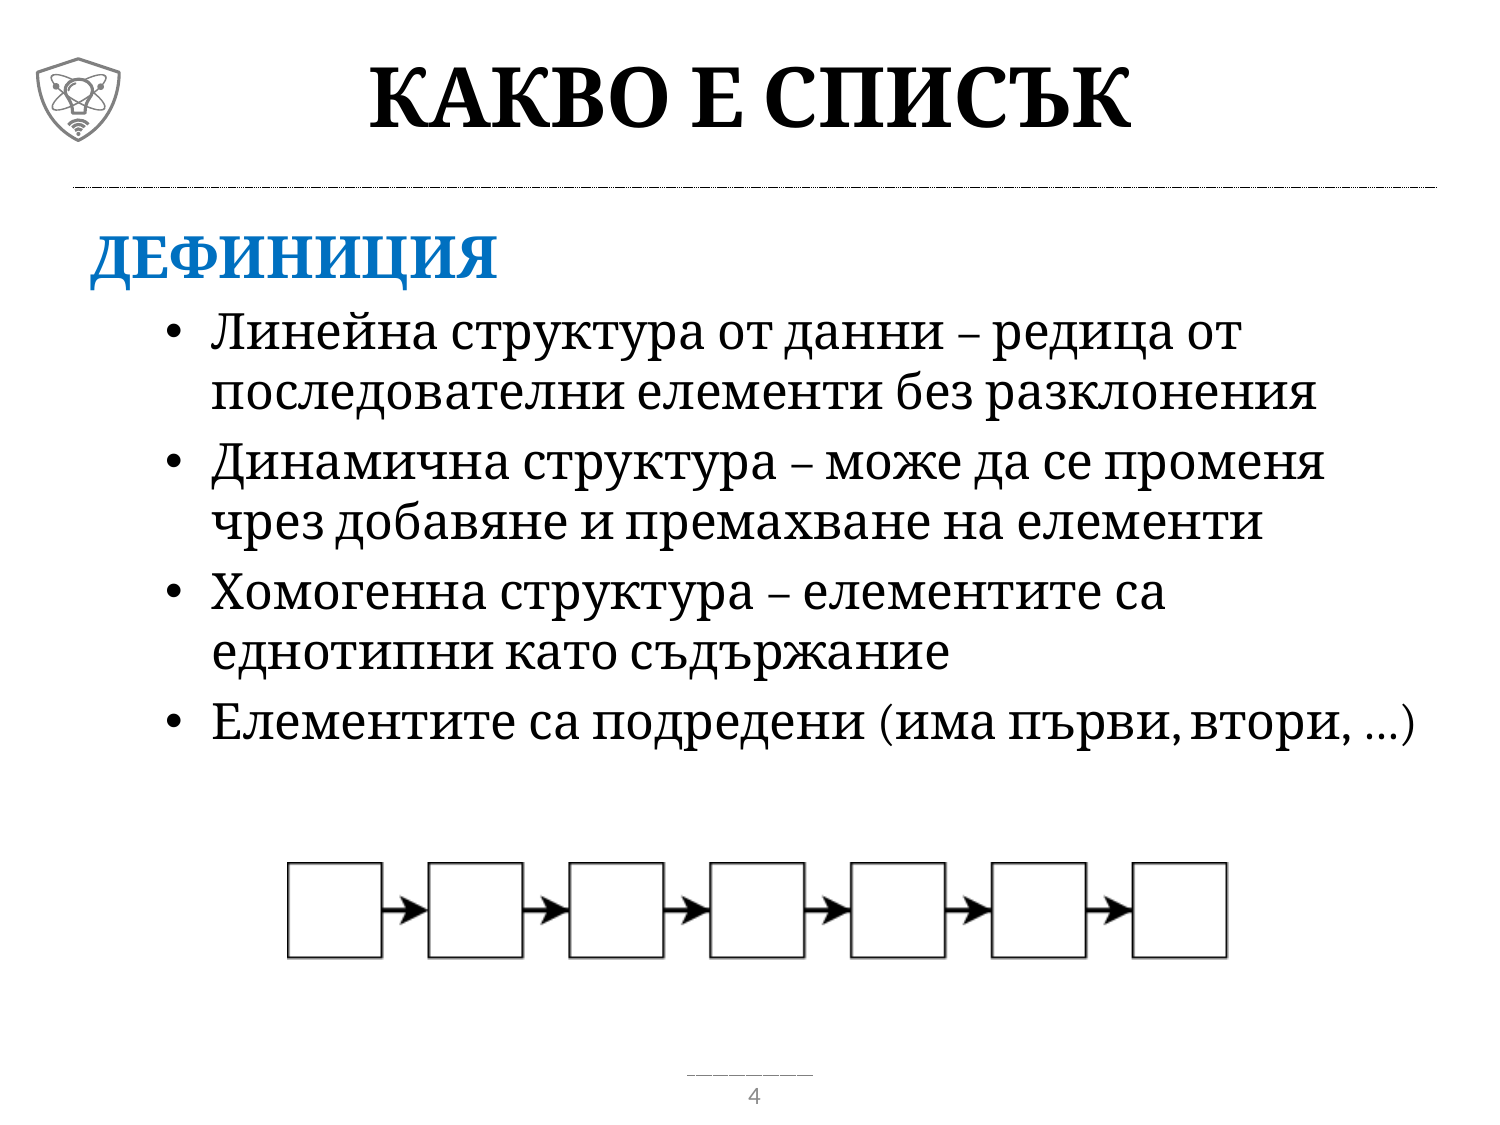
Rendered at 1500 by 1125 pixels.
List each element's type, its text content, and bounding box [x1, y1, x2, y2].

title Какво е списък [0, 0, 1500, 188]
slide_number 4 [579, 1065, 930, 1125]
picture [287, 862, 1229, 960]
list Дефиниция Линейна структура от данни – редица от последователни елементи без разклонения Динамична структура – може да се променя чрез добавяне и премахване на елементи Хомогенна структура – елементите са еднотипни като съдържание Елементите са подредени (има първи, втори, …) [75, 212, 1450, 1063]
